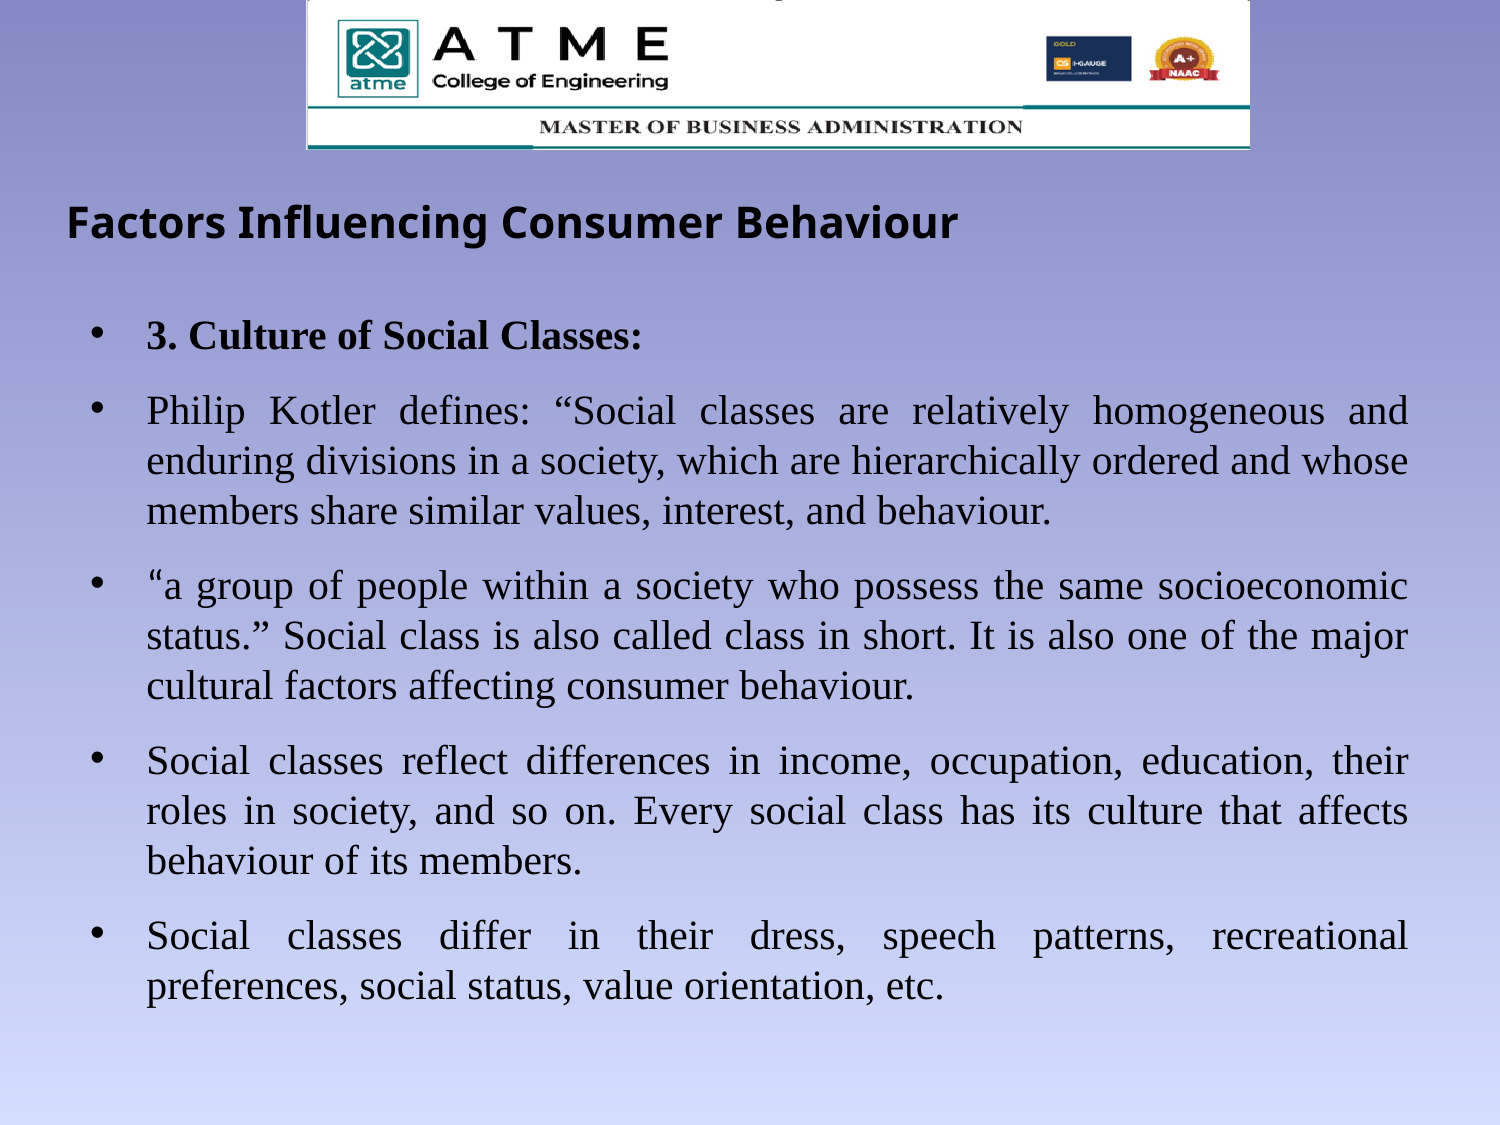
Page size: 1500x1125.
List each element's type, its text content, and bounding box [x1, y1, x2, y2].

picture [306, 0, 1250, 150]
list 3. Culture of Social Classes: Philip Kotler defines: “Social classes are relatively homogeneous and enduring divisions in a society, which are hierarchically ordered and whose members share similar values, interest, and behaviour. “a group of people within a society who possess the same socioeconomic status.” Social class is also called class in short. It is also one of the major cultural factors affecting consumer behaviour. Social classes reflect differences in income, occupation, education, their roles in society, and so on. Every social class has its culture that affects behaviour of its members. Social classes differ in their dress, speech patterns, recreational preferences, social status, value orientation, etc. [75, 299, 1425, 1088]
title Factors Influencing Consumer Behaviour [0, 187, 1188, 255]
